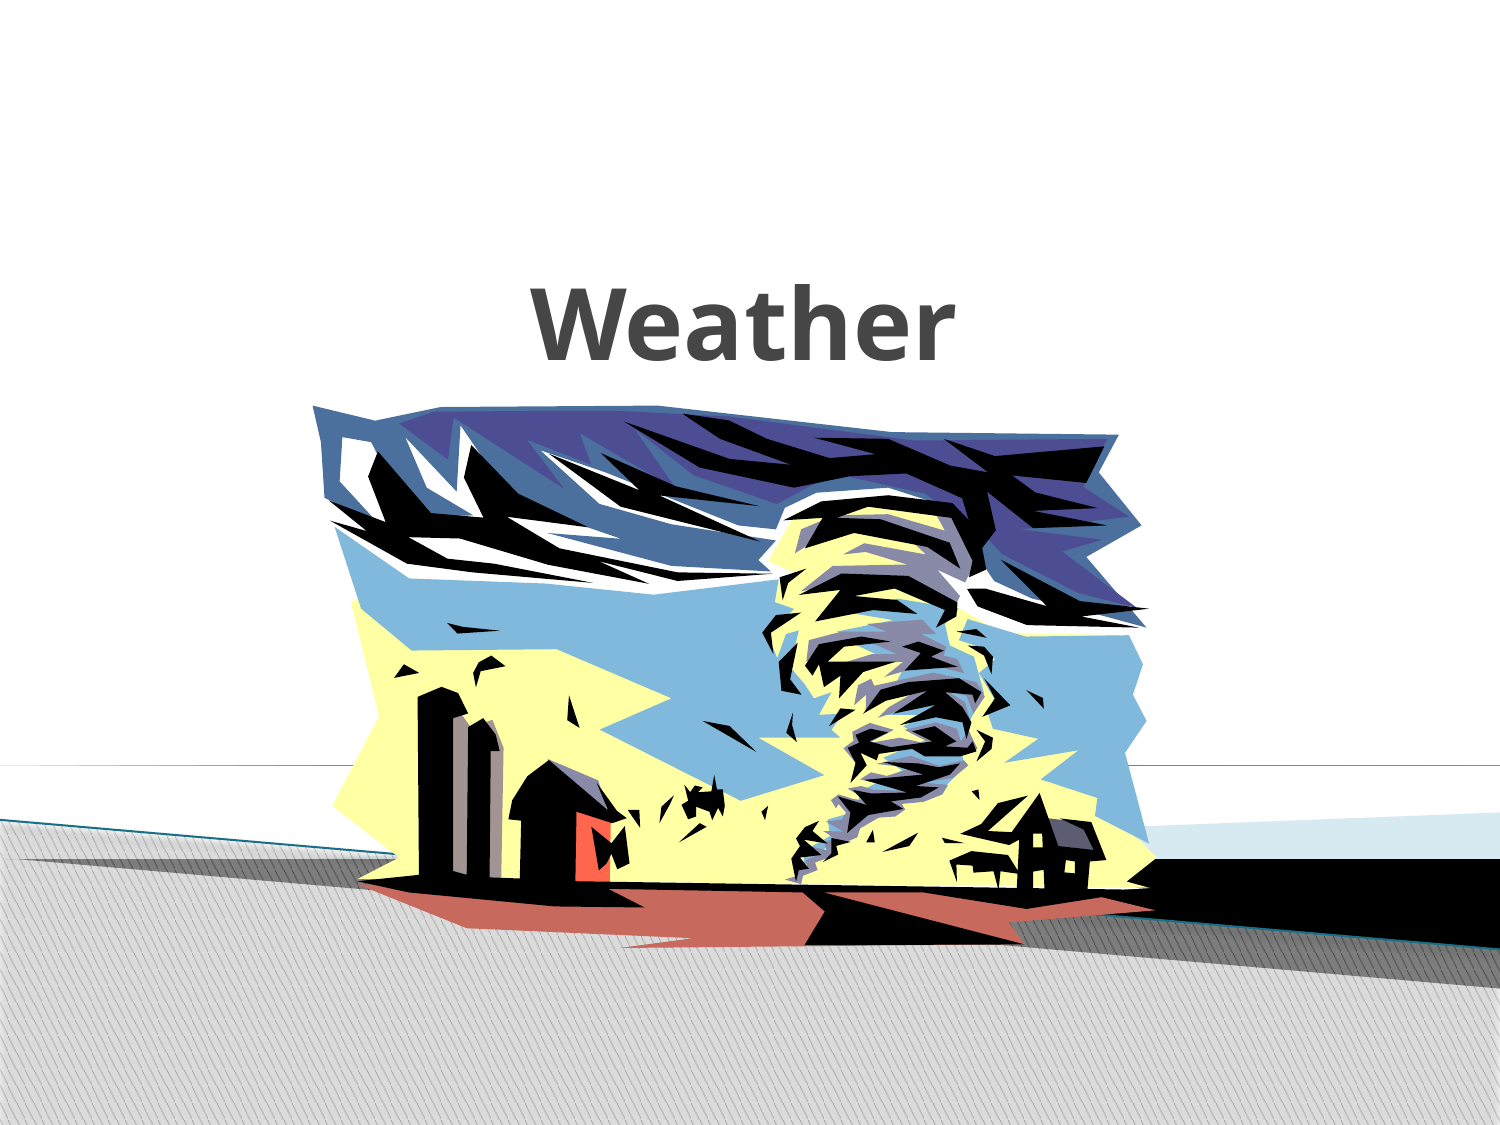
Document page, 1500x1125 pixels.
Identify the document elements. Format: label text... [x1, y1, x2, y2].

picture [5, 399, 1500, 989]
title Weather [69, 224, 1420, 388]
